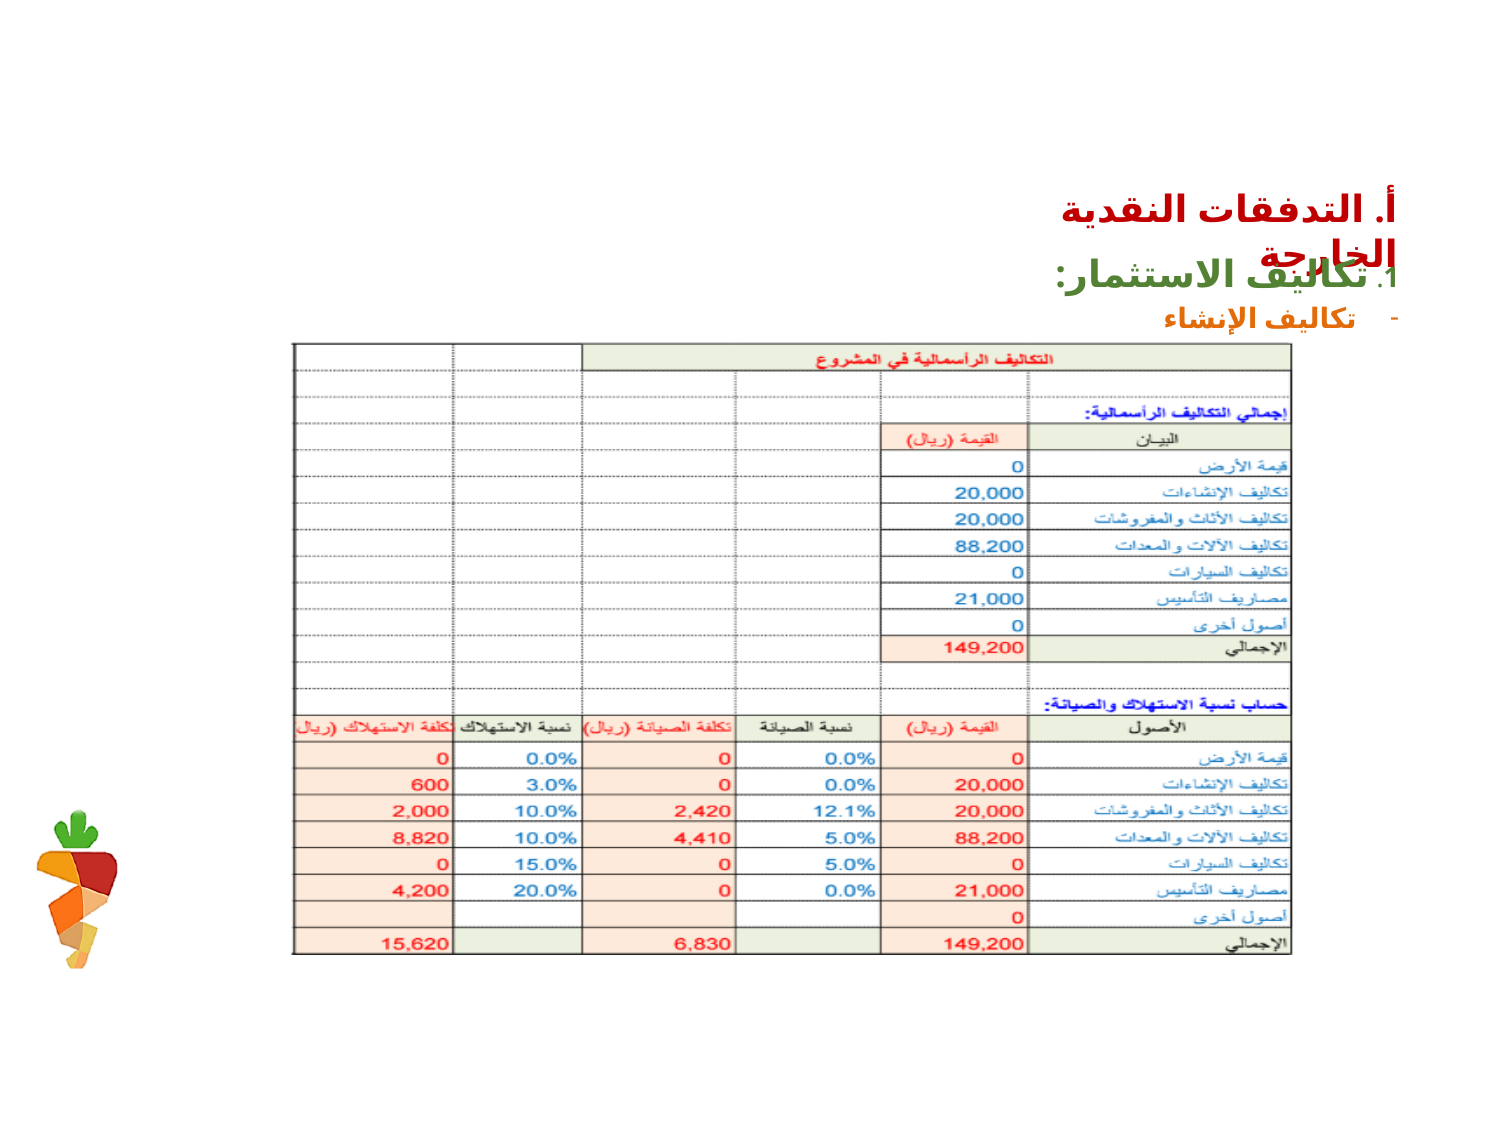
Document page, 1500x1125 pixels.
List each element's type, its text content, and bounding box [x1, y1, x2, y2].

text_box أ. التدفقات النقدية الخارجة [1039, 178, 1413, 236]
picture [290, 340, 1296, 955]
text_box 1. تكاليف الاستثمار: تكاليف الإنشاء [664, 236, 1414, 342]
picture [31, 807, 122, 969]
